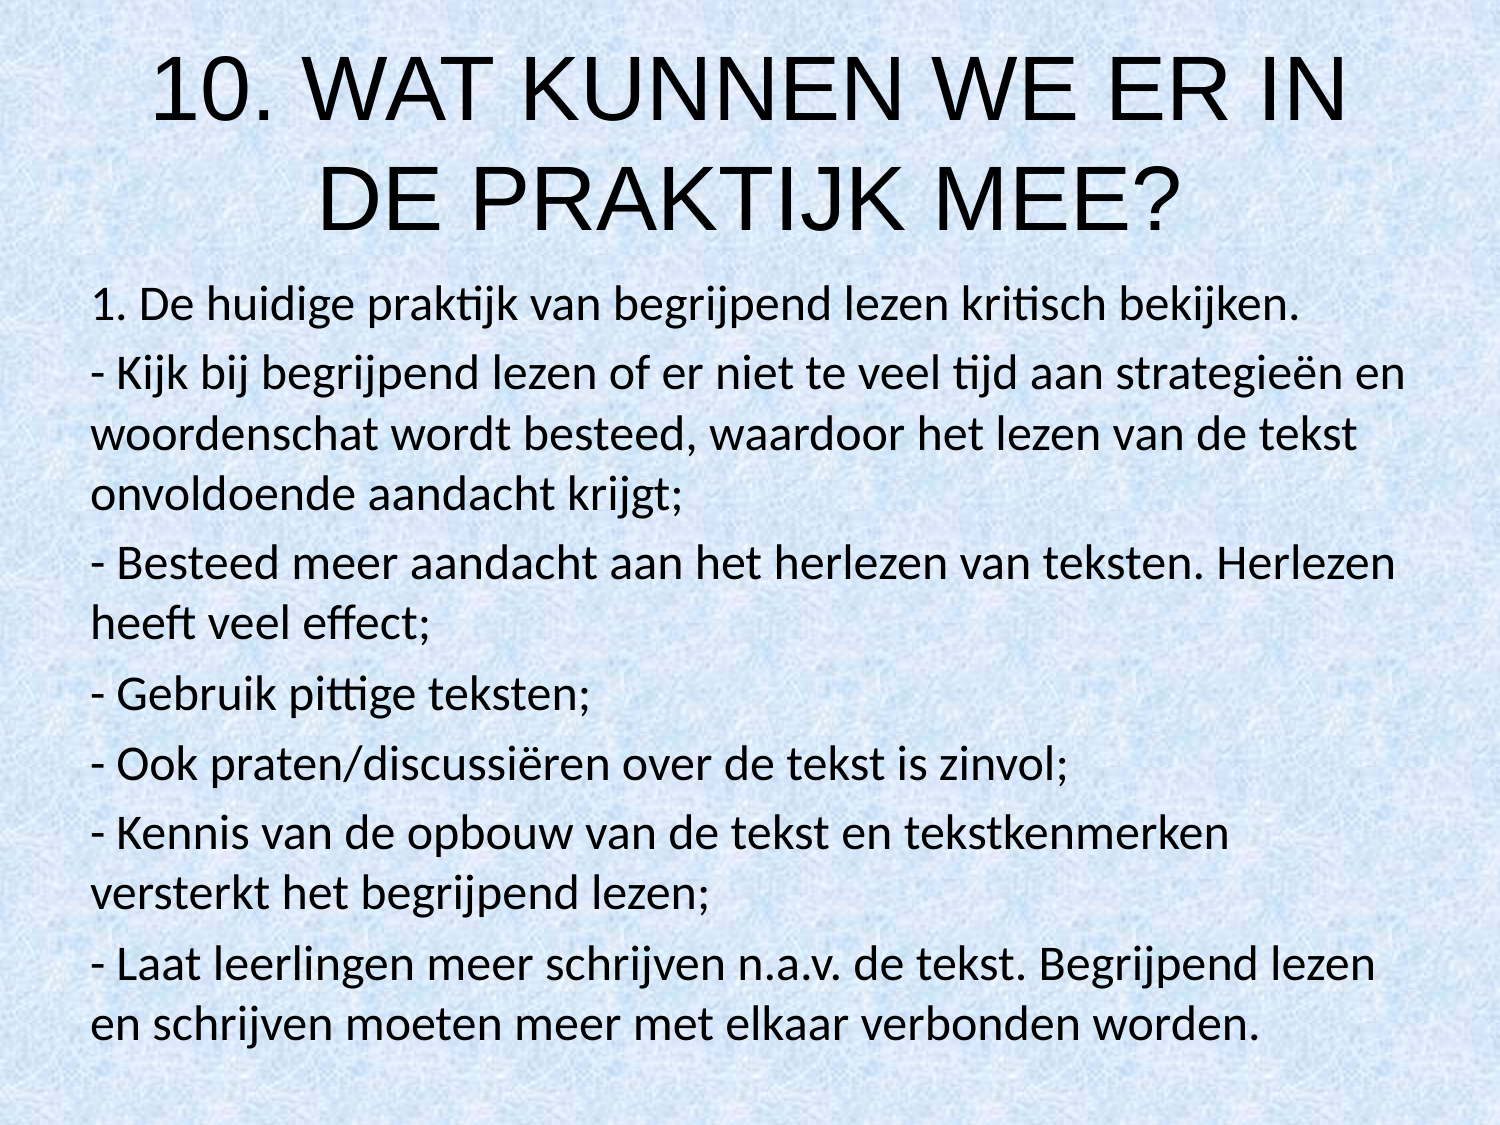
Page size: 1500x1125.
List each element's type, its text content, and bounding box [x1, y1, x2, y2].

picture [0, 0, 1500, 1125]
list 1. De huidige praktijk van begrijpend lezen kritisch bekijken. - Kijk bij begrijpend lezen of er niet te veel tijd aan strategieën en woordenschat wordt besteed, waardoor het lezen van de tekst onvoldoende aandacht krijgt; - Besteed meer aandacht aan het herlezen van teksten. Herlezen heeft veel effect; - Gebruik pittige teksten; - Ook praten/discussiëren over de tekst is zinvol; - Kennis van de opbouw van de tekst en tekstkenmerken versterkt het begrijpend lezen; - Laat leerlingen meer schrijven n.a.v. de tekst. Begrijpend lezen en schrijven moeten meer met elkaar verbonden worden. [75, 262, 1425, 1005]
title 10. WAT KUNNEN WE ER IN DE PRAKTIJK MEE? [75, 45, 1425, 233]
